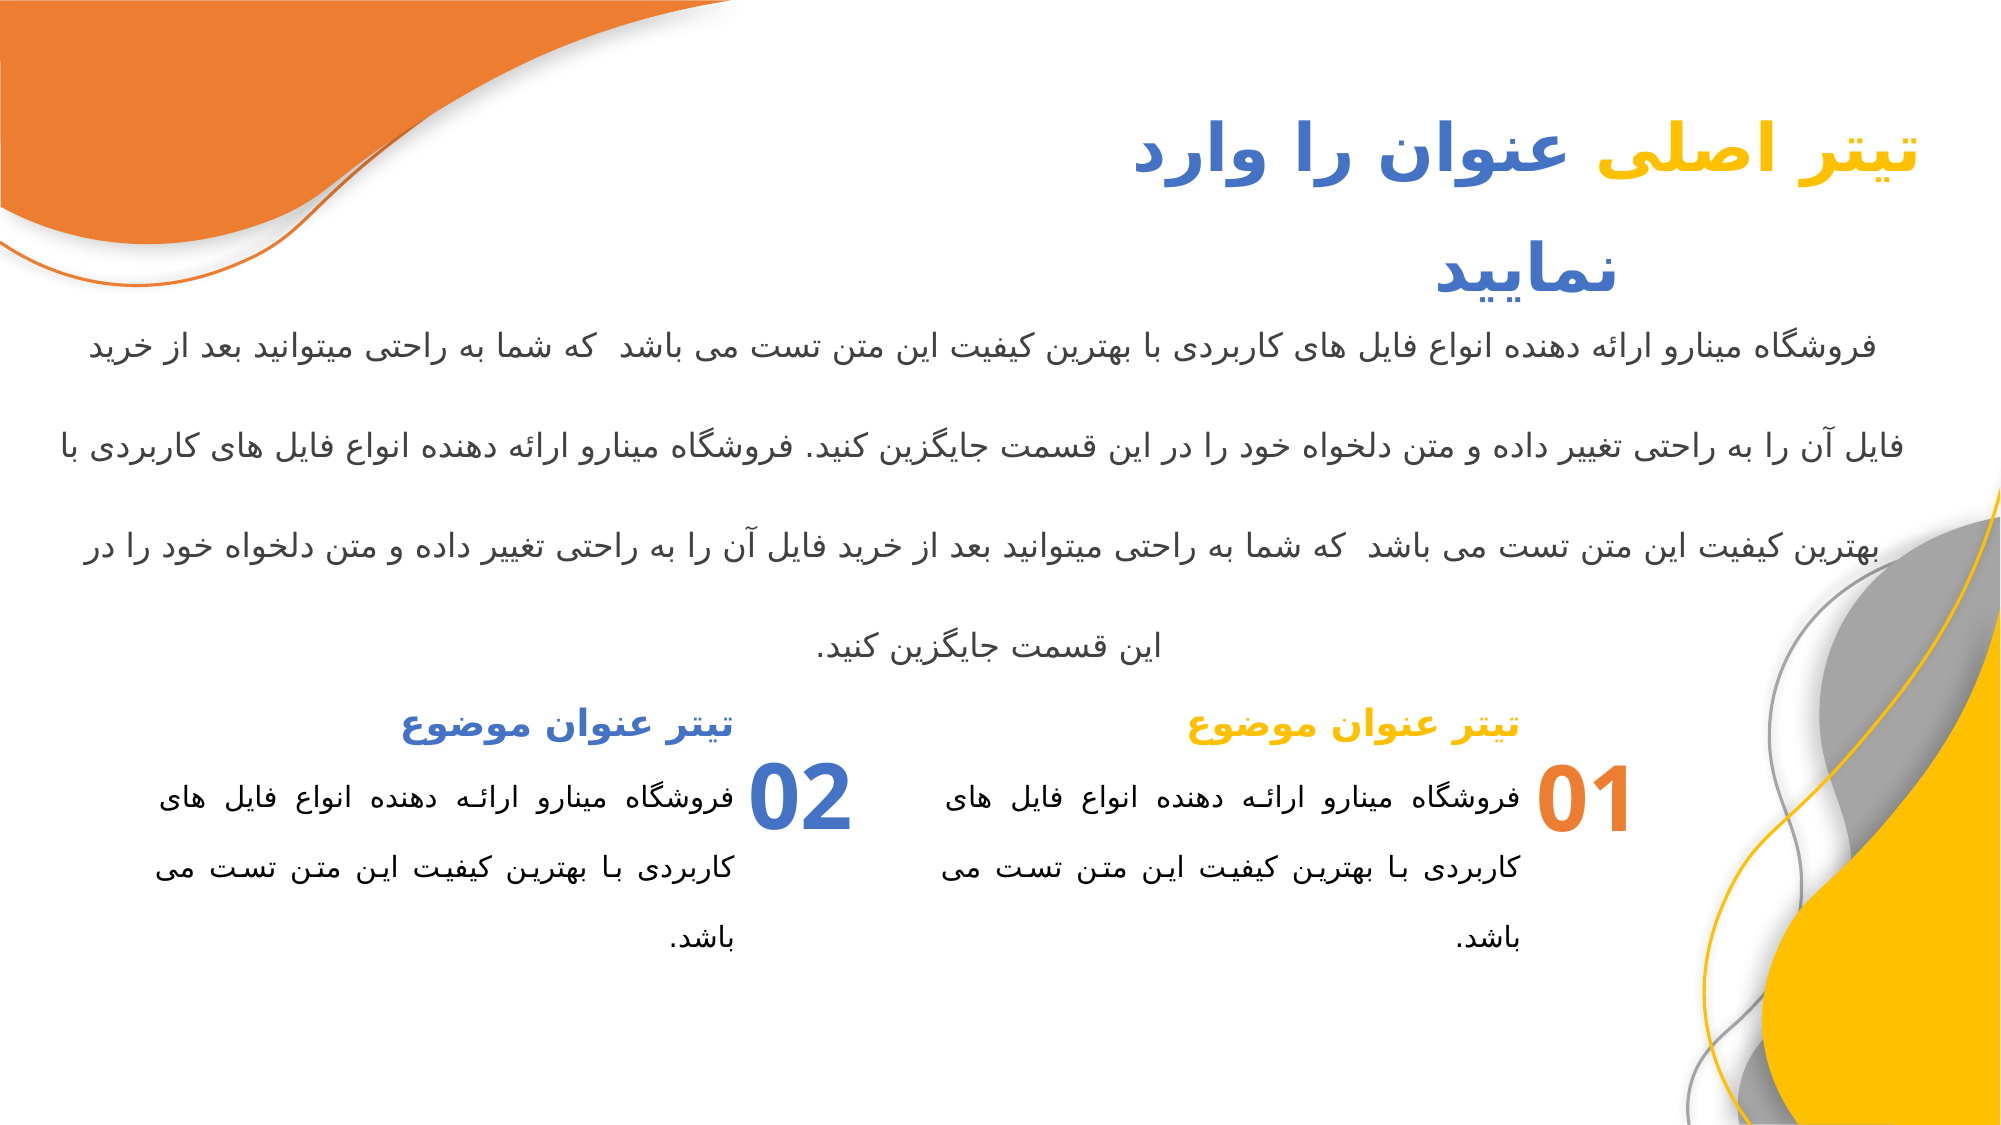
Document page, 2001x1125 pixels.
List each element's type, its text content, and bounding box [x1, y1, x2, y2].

text_box 01 [1536, 731, 1714, 846]
text_box تیتر اصلی عنوان را وارد نمایید [1115, 56, 1941, 312]
text_box تیتر عنوان موضوع فروشگاه مینارو ارائه دهنده انواع فایل های کاربردی با بهترین کیفیت این متن تست می باشد. [921, 691, 1536, 961]
text_box تیتر عنوان موضوع فروشگاه مینارو ارائه دهنده انواع فایل های کاربردی با بهترین کیفیت این متن تست می باشد. [135, 691, 750, 961]
text_box 02 [750, 730, 921, 845]
text_box فروشگاه مینارو ارائه دهنده انواع فایل های کاربردی با بهترین کیفیت این متن تست می باشد که شما به راحتی میتوانید بعد از خرید فایل آن را به راحتی تغییر داده و متن دلخواه خود را در این قسمت جایگزین کنید. فروشگاه مینارو ارائه دهنده انواع فایل های کاربردی با بهترین کیفیت این متن تست می باشد که شما به راحتی میتوانید بعد از خرید فایل آن را به راحتی تغییر داده و متن دلخواه خود را در این قسمت جایگزین کنید. [43, 257, 1924, 772]
